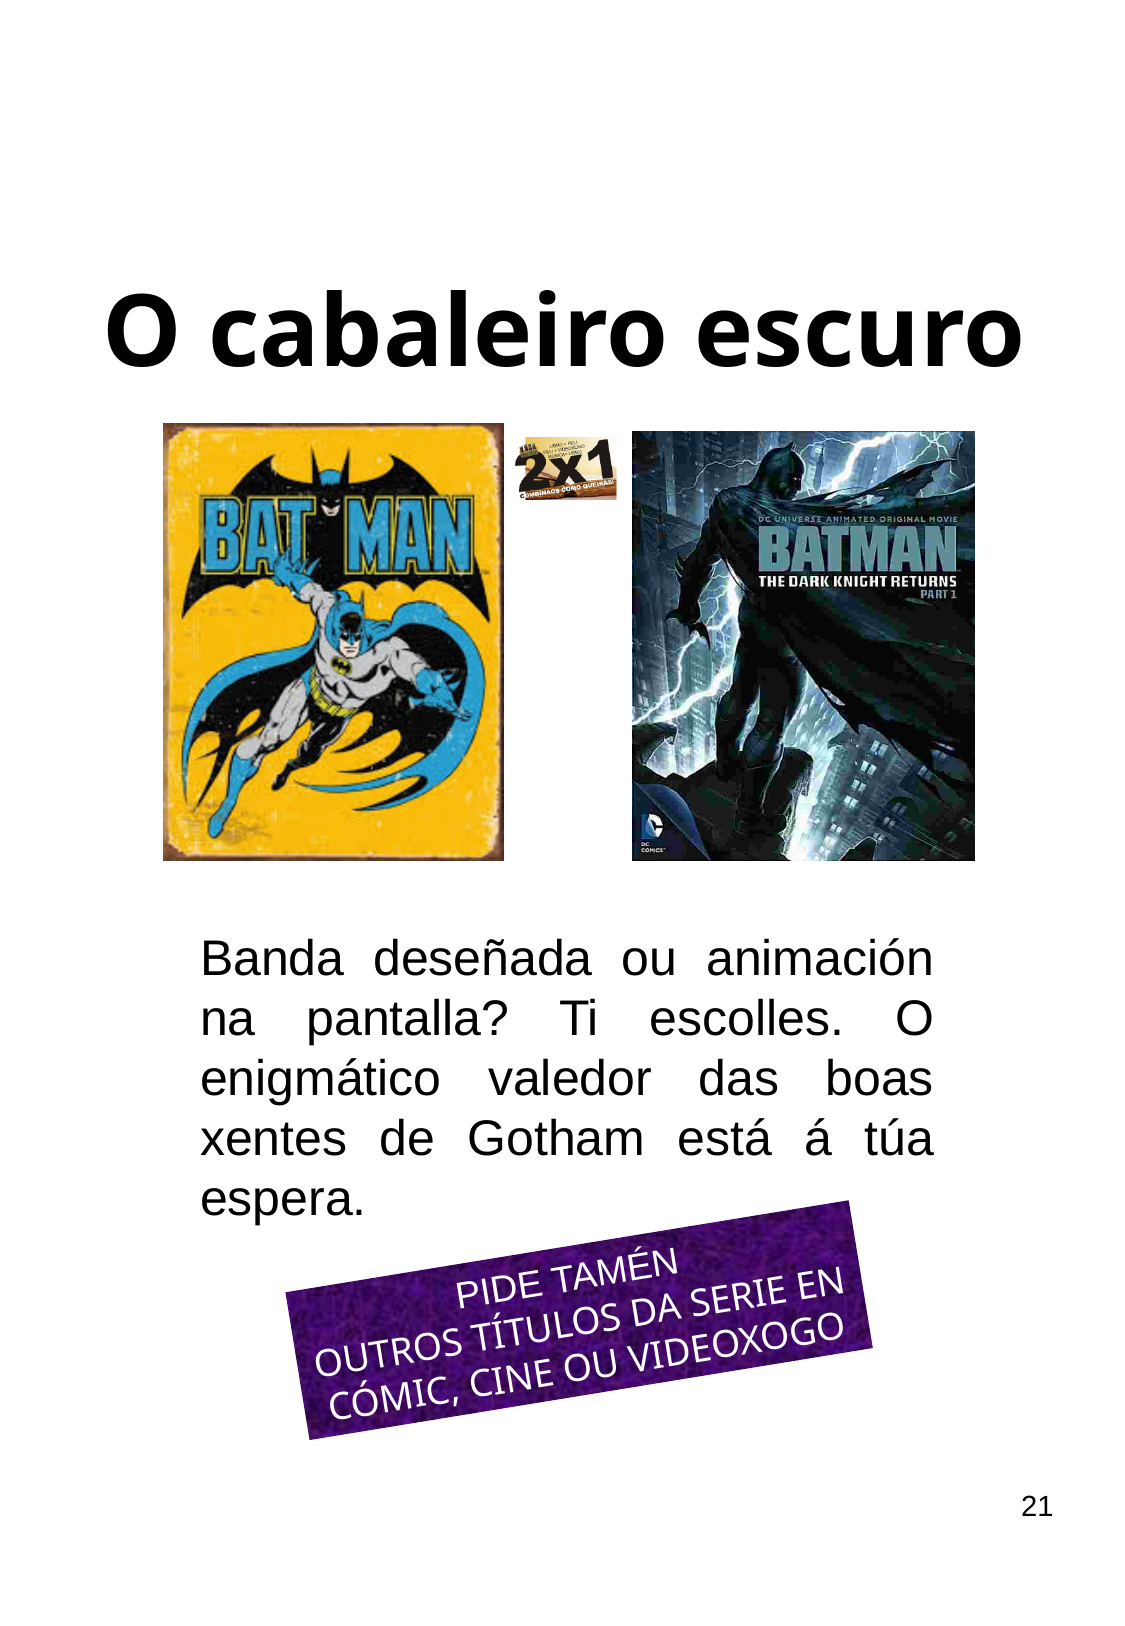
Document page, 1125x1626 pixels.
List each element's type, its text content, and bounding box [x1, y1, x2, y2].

title O cabaleiro escuro [58, 191, 1072, 463]
text_box PIDE TAMÉN OUTROS TÍTULOS DA SERIE EN CÓMIC, CINE OU VIDEOXOGO [285, 1200, 873, 1441]
picture [515, 437, 617, 501]
slide_number 21 [806, 1479, 1069, 1593]
picture [632, 431, 975, 861]
picture [162, 422, 505, 861]
list Banda deseñada ou animación na pantalla? Ti escolles. O enigmático valedor das boas xentes de Gotham está á túa espera. [128, 917, 950, 1250]
